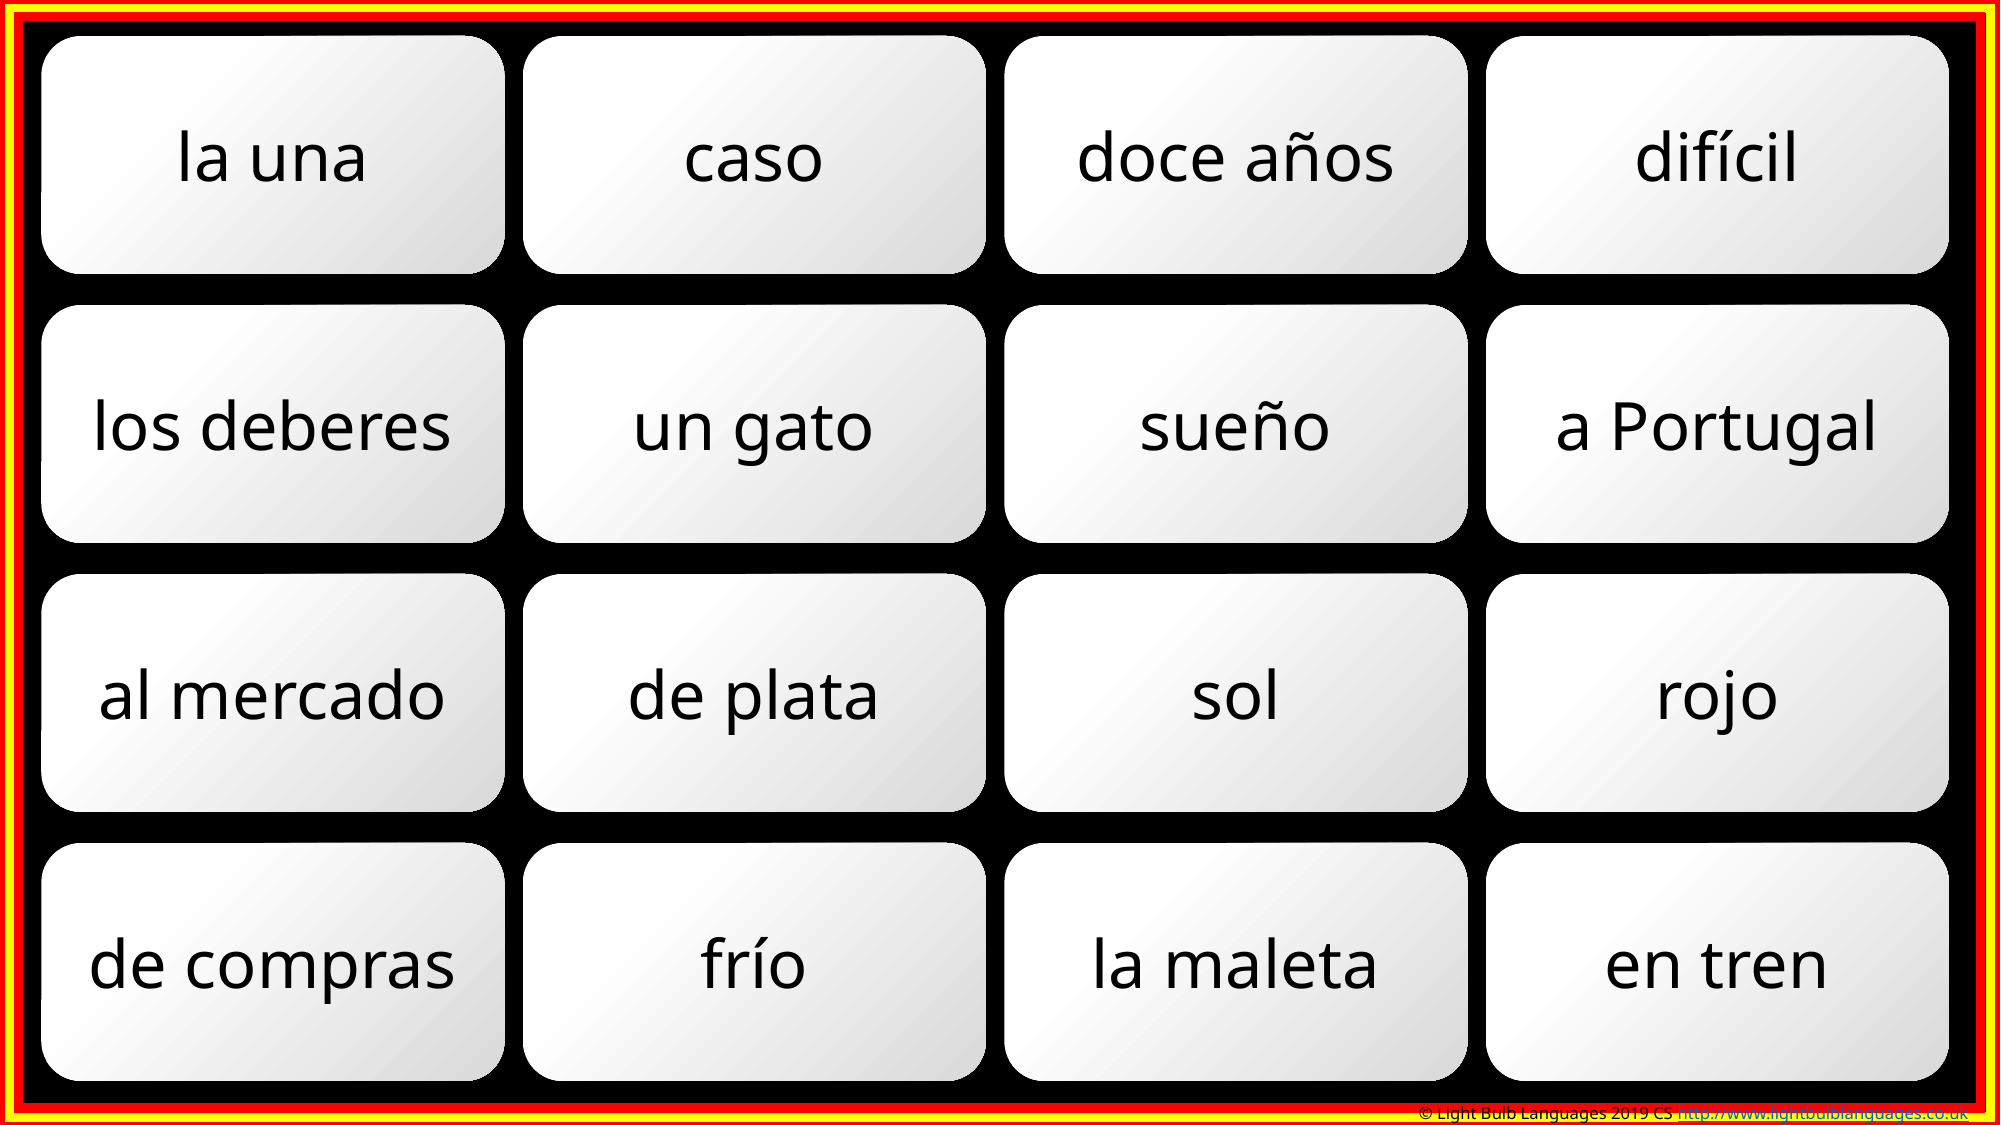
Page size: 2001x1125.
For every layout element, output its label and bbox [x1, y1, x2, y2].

text_box [0, 0, 2000, 1125]
